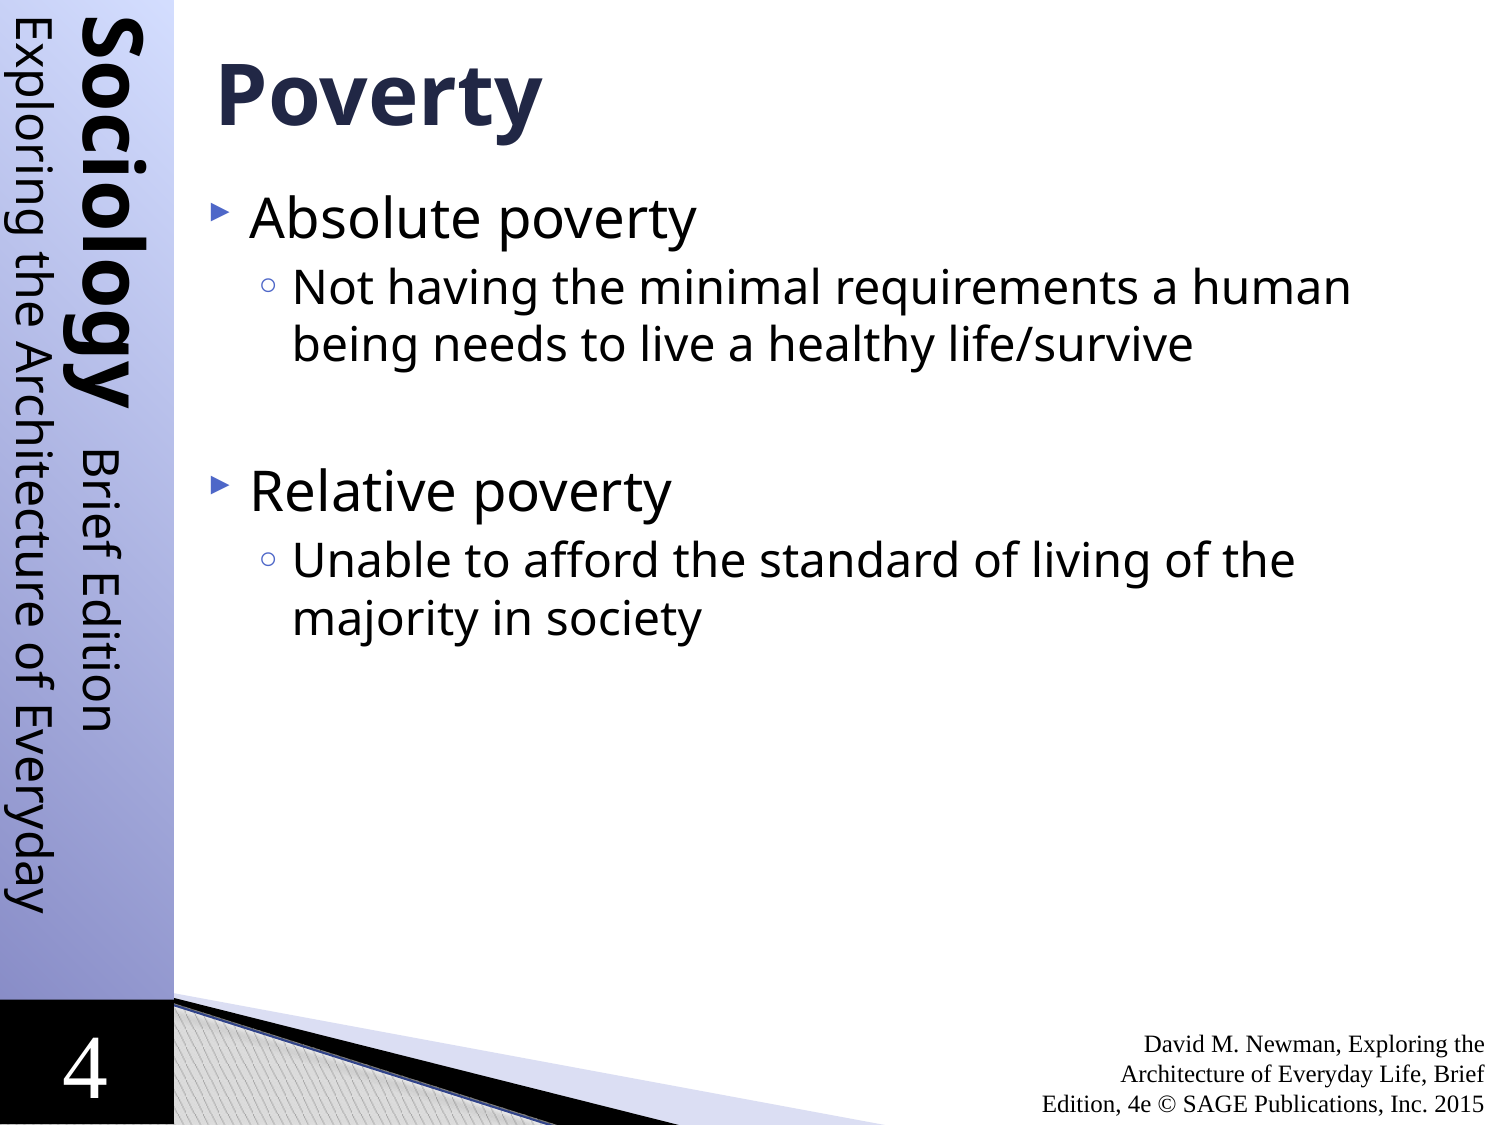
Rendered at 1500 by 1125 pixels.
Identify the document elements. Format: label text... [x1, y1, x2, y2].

footer David M. Newman, Exploring the Architecture of Everyday Life, Brief Edition, 4e © SAGE Publications, Inc. 2015 [1025, 1065, 1500, 1125]
title Poverty [200, 0, 1500, 185]
list Absolute poverty Not having the minimal requirements a human being needs to live a healthy life/survive Relative poverty Unable to afford the standard of living of the majority in society [174, 174, 1450, 918]
picture [174, 1003, 558, 1125]
